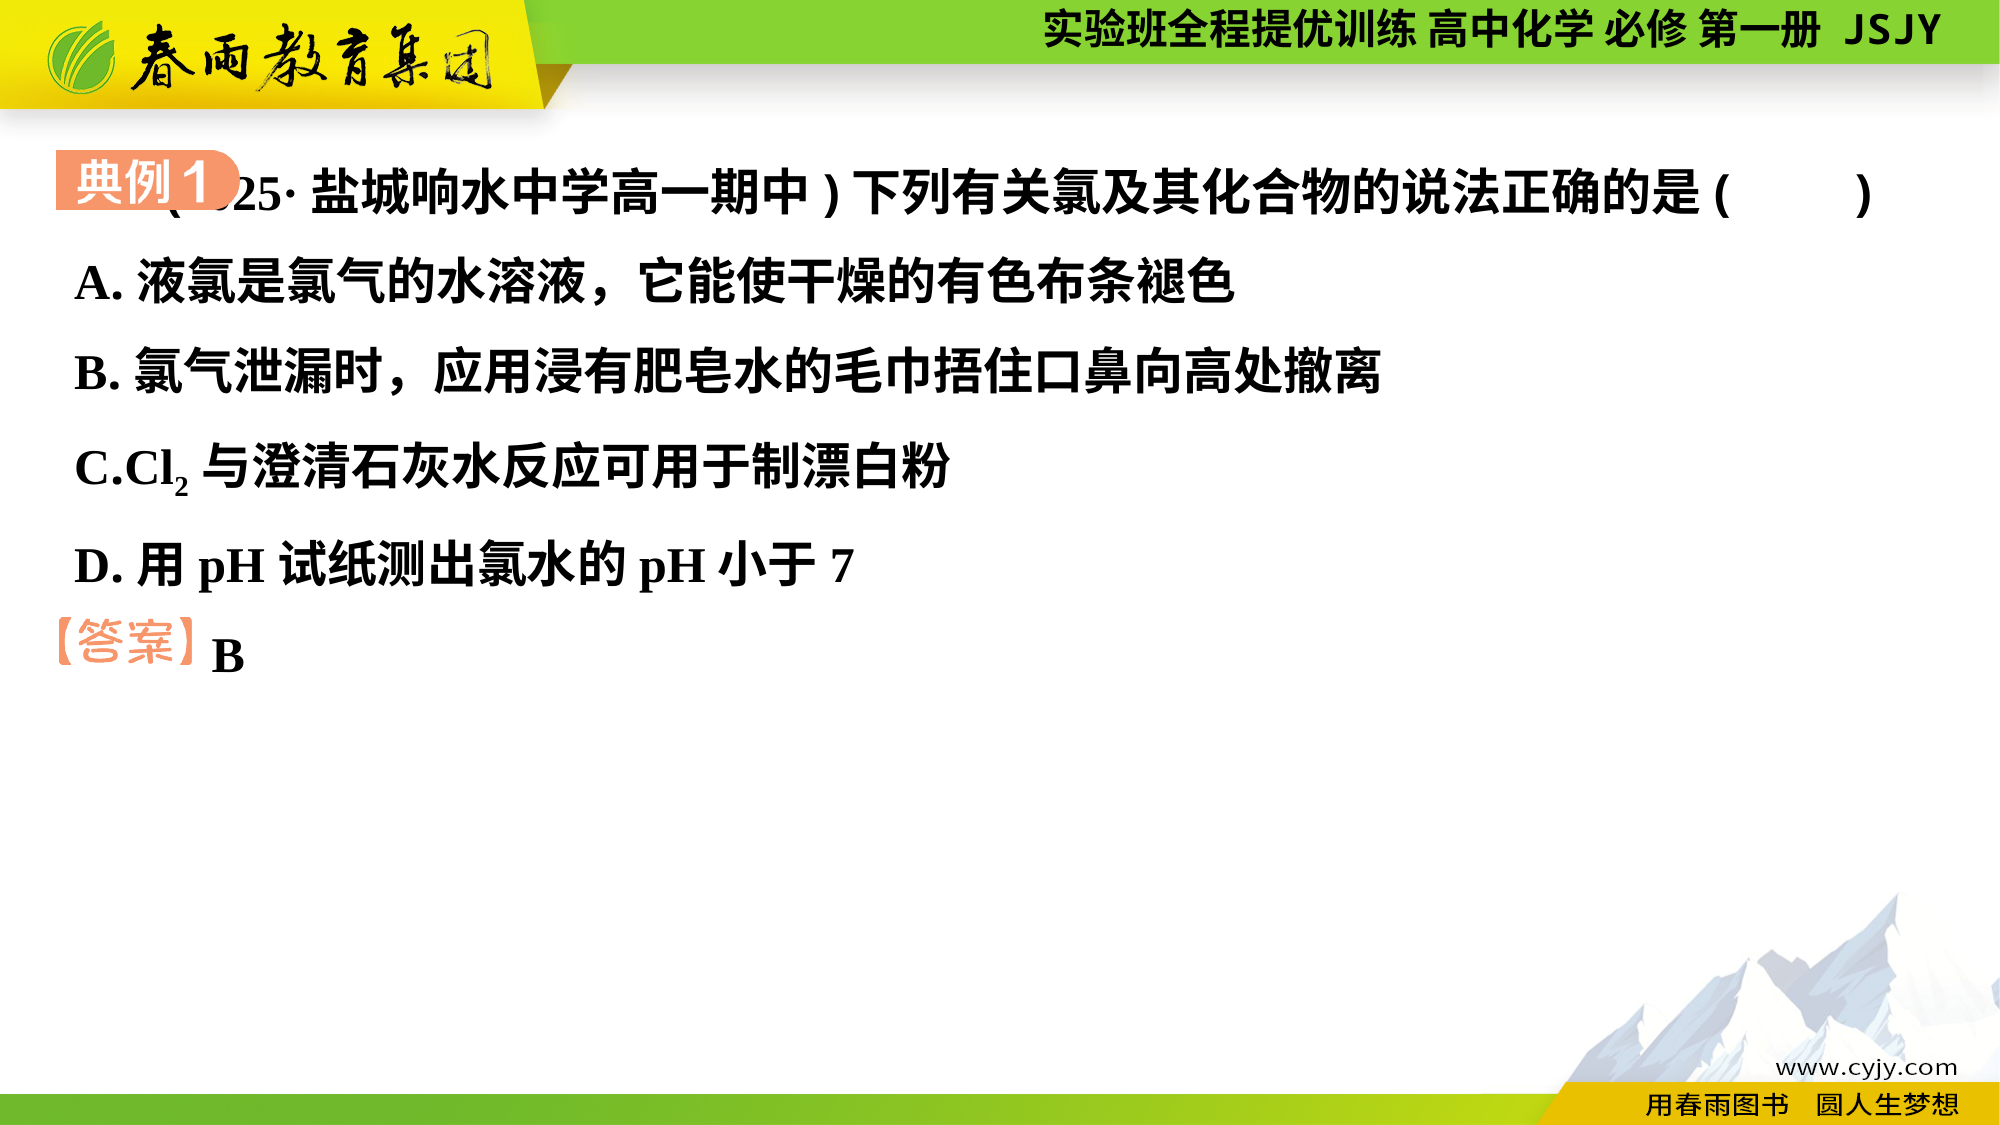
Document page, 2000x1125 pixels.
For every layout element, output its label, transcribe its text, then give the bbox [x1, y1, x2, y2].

text_box B [59, 585, 1944, 691]
picture [0, 0, 2000, 1125]
list (2025·盐城响水中学高一期中)下列有关氯及其化合物的说法正确的是( ) A.液氯是氯气的水溶液，它能使干燥的有色布条褪色 B.氯气泄漏时，应用浸有肥皂水的毛巾捂住口鼻向高处撤离 C.Cl2与澄清石灰水反应可用于制漂白粉 D.用pH试纸测出氯水的pH小于7 [59, 122, 1944, 585]
